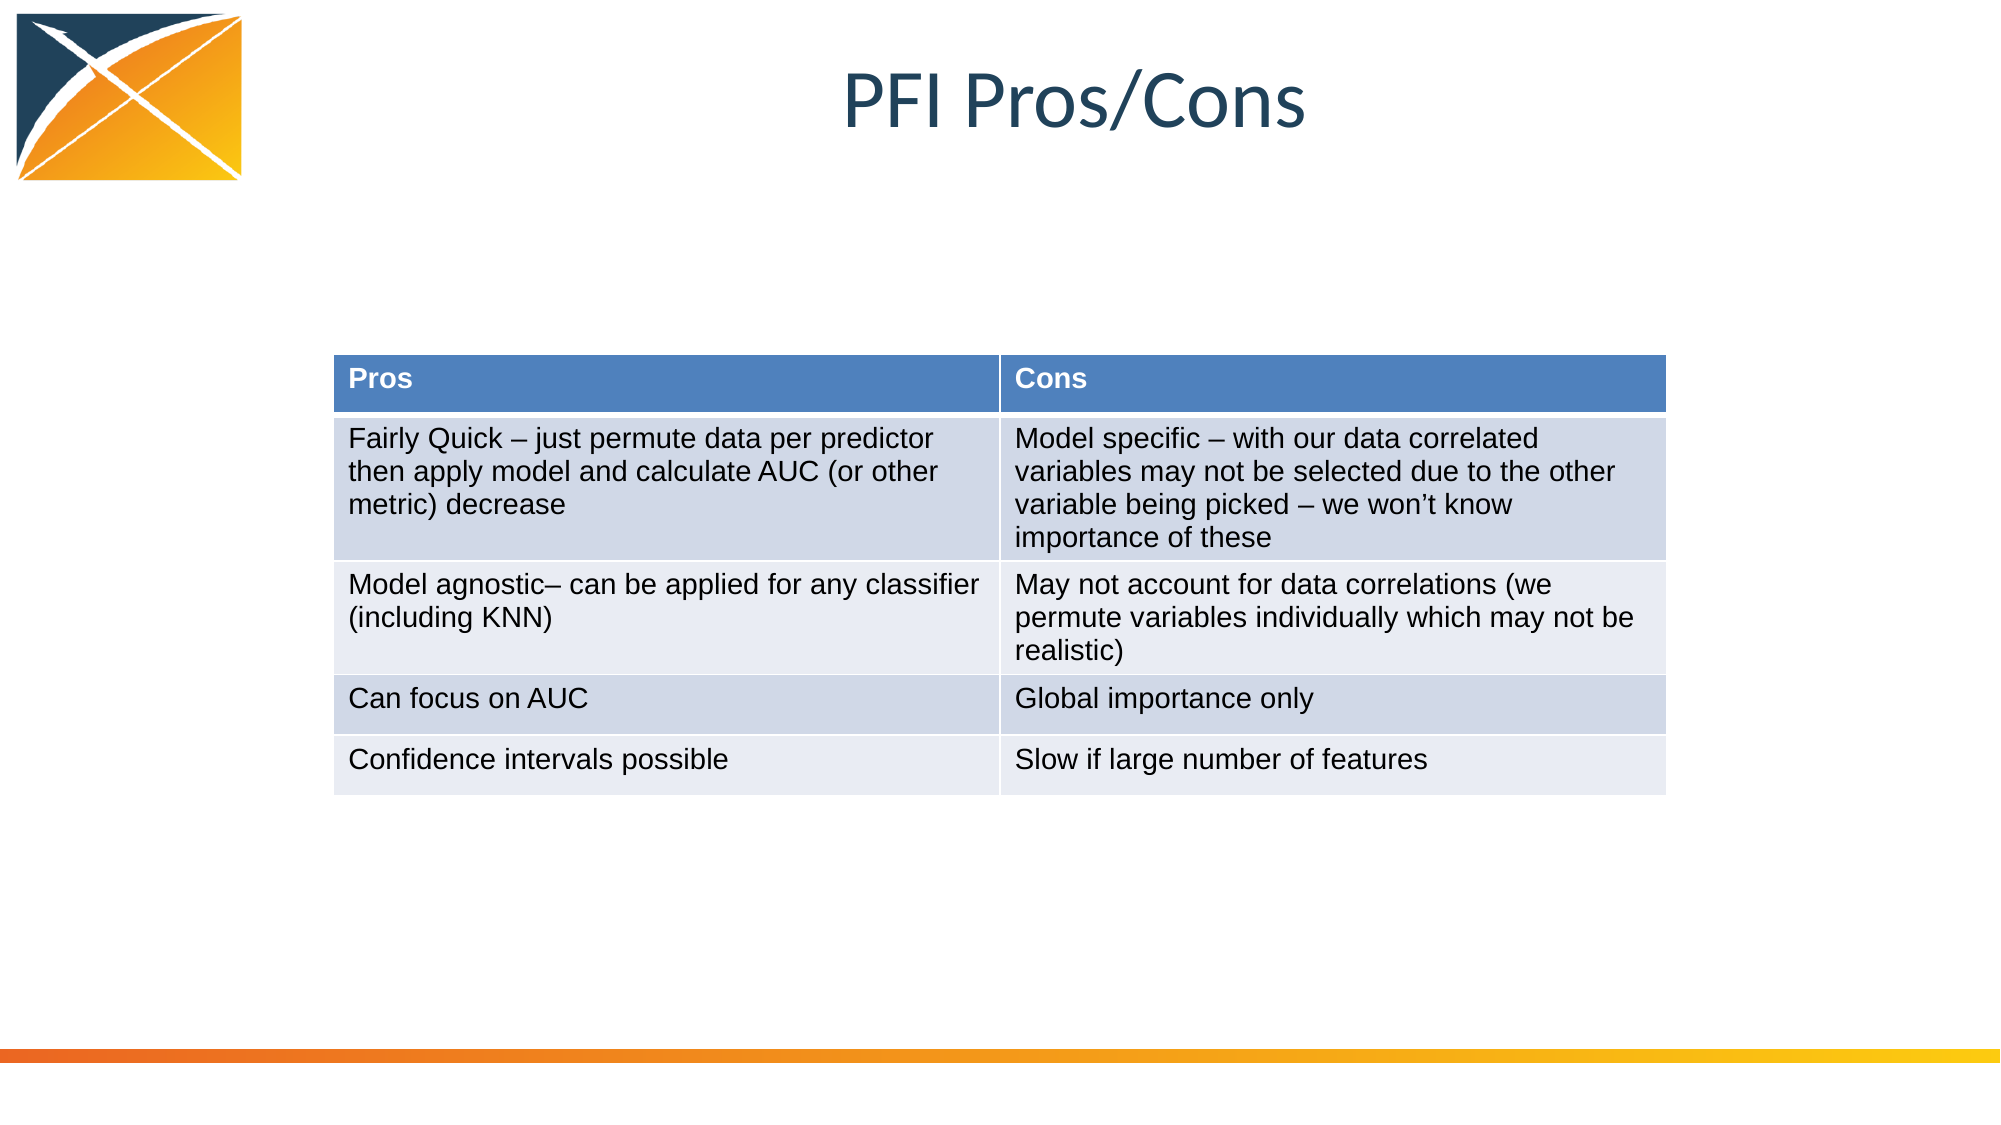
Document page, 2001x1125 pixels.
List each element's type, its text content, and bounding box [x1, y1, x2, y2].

table_cell Slow if large number of features [1001, 736, 1666, 795]
table_cell Confidence intervals possible [334, 736, 999, 795]
table_cell May not account for data correlations (we permute variables individually which may not be realistic) [1001, 562, 1666, 674]
table_header Pros [334, 355, 999, 412]
table_cell Fairly Quick – just permute data per predictor then apply model and calculate AUC (or other metric) decrease [334, 418, 999, 560]
picture [0, 0, 274, 200]
table_header Cons [1001, 355, 1666, 412]
table_cell Can focus on AUC [334, 675, 999, 734]
table_cell Global importance only [1001, 675, 1666, 734]
table_cell Model specific – with our data correlated variables may not be selected due to the other variable being picked – we won’t know importance of these [1001, 418, 1666, 560]
title PFI Pros/Cons [249, 24, 1900, 163]
table_cell Model agnostic– can be applied for any classifier (including KNN) [334, 562, 999, 674]
